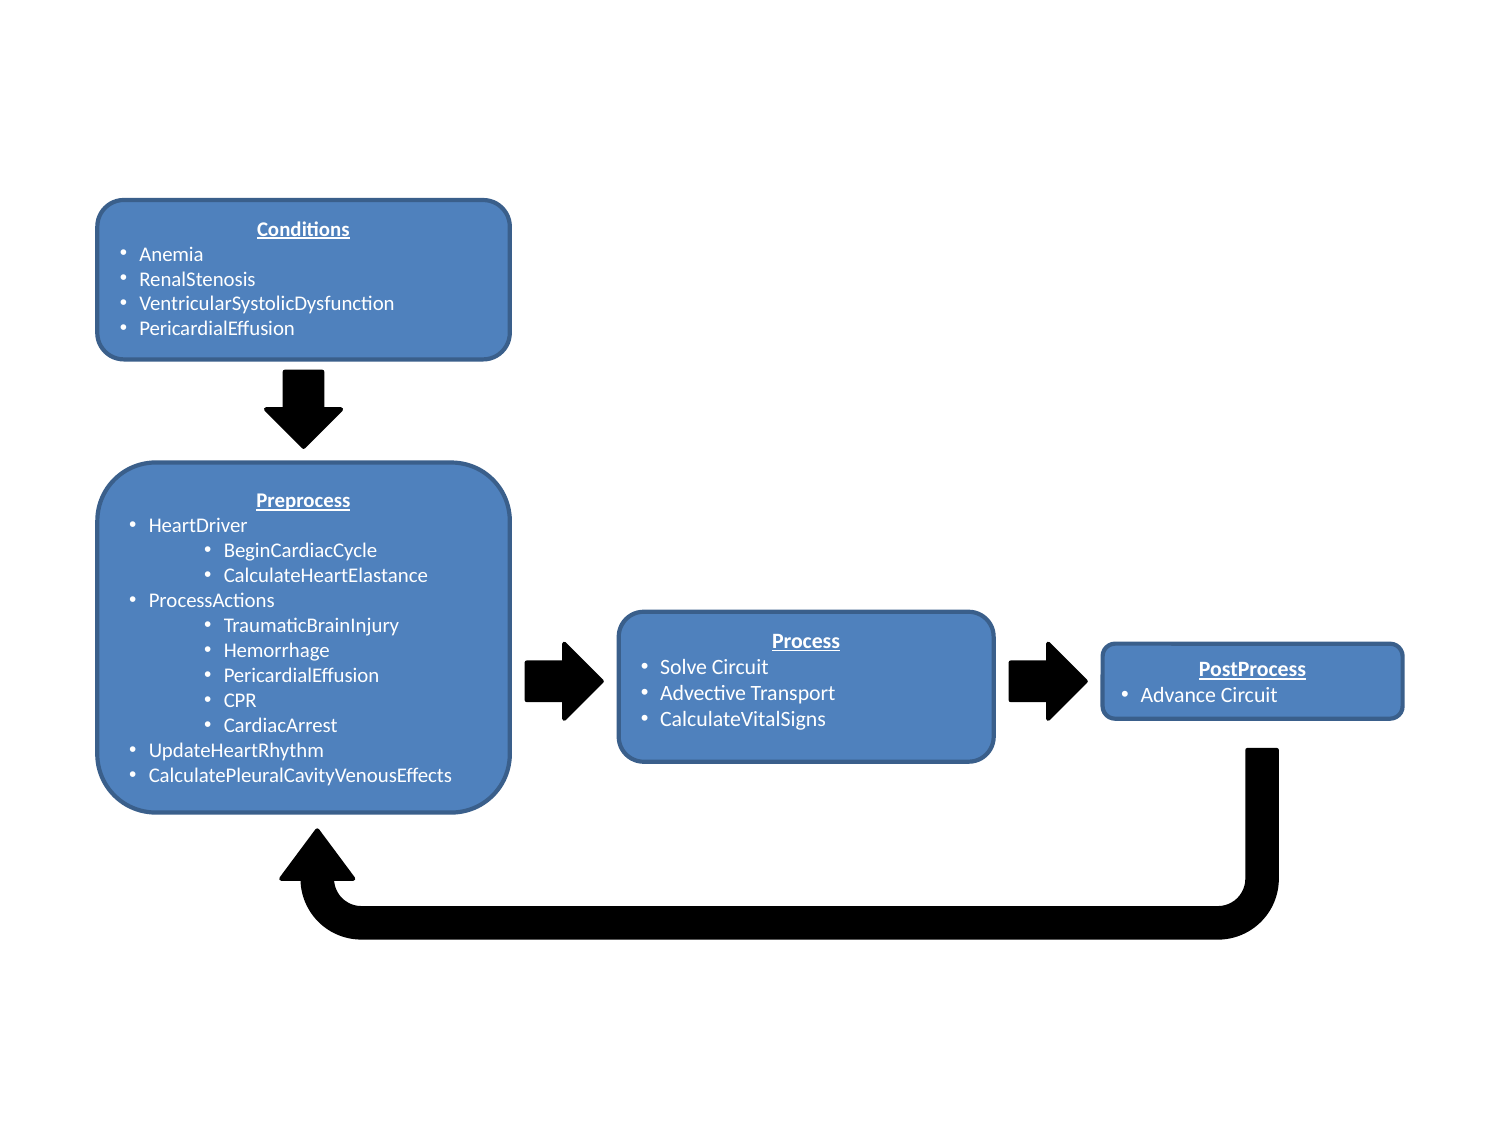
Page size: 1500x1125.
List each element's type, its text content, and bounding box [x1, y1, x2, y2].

text_box Process Solve Circuit Advective Transport CalculateVitalSigns [616, 609, 996, 764]
text_box [279, 747, 1279, 940]
text_box Conditions Anemia RenalStenosis VentricularSystolicDysfunction PericardialEffusion [95, 197, 512, 362]
text_box PostProcess Advance Circuit [1100, 641, 1405, 721]
text_box [264, 369, 343, 449]
text_box [1008, 641, 1088, 721]
text_box Preprocess HeartDriver BeginCardiacCycle CalculateHeartElastance ProcessActions TraumaticBrainInjury Hemorrhage PericardialEffusion CPR CardiacArrest UpdateHeartRhythm CalculatePleuralCavityVenousEffects [95, 460, 512, 815]
text_box [524, 641, 604, 721]
